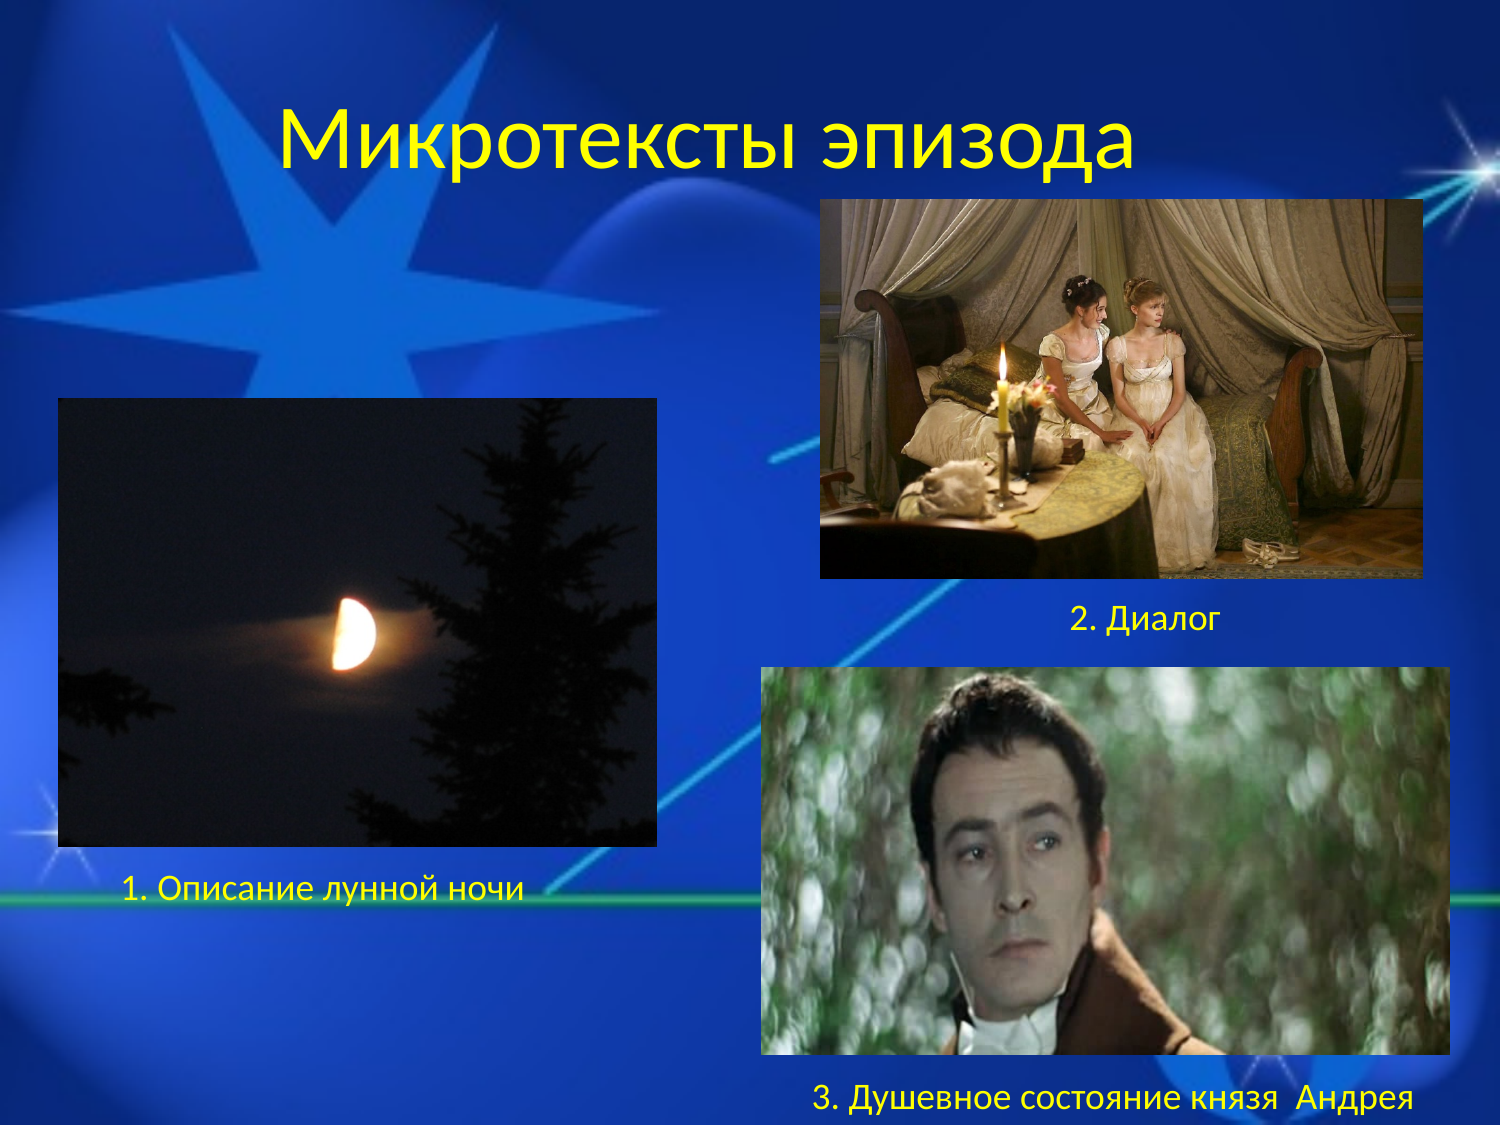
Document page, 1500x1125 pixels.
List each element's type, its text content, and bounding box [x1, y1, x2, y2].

text_box 2. Диалог [1054, 587, 1243, 646]
text_box 3. Душевное состояние князя Андрея [796, 1064, 1465, 1125]
picture [0, 0, 1500, 1125]
text_box 1. Описание лунной ночи [105, 855, 680, 916]
title Микротексты эпизода [70, 11, 1346, 253]
